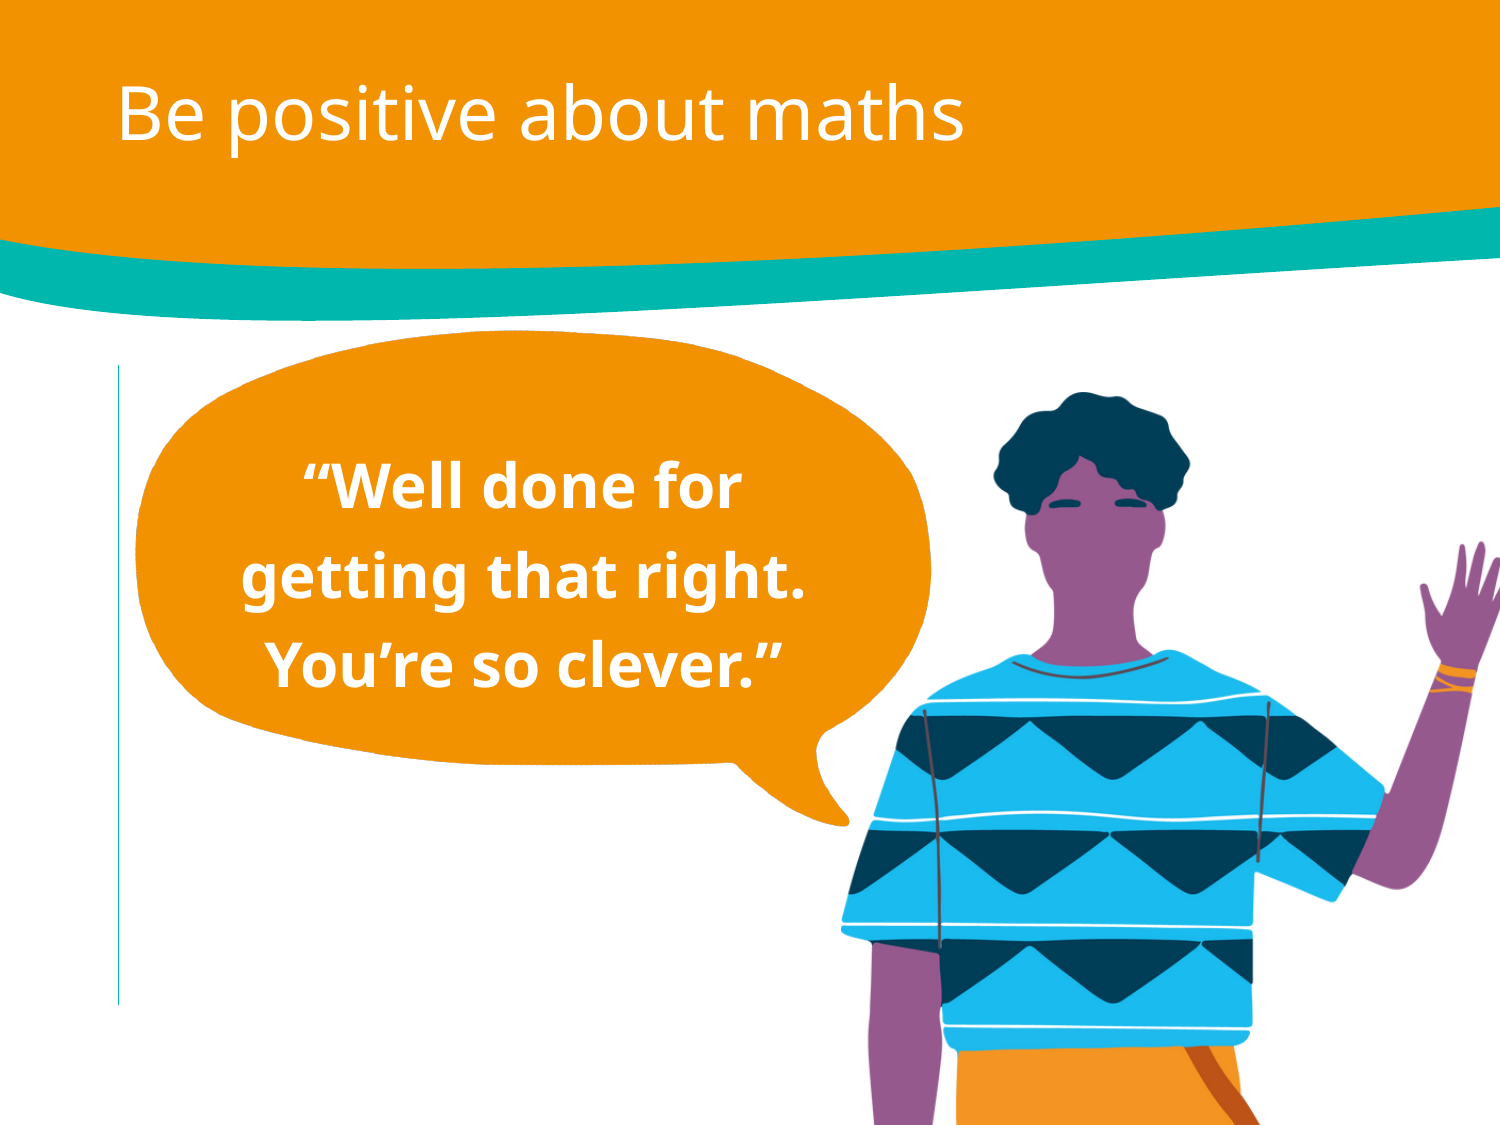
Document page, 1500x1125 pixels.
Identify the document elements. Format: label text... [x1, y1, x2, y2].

picture [102, 294, 1500, 1125]
list Be positive about maths [100, 67, 1411, 258]
